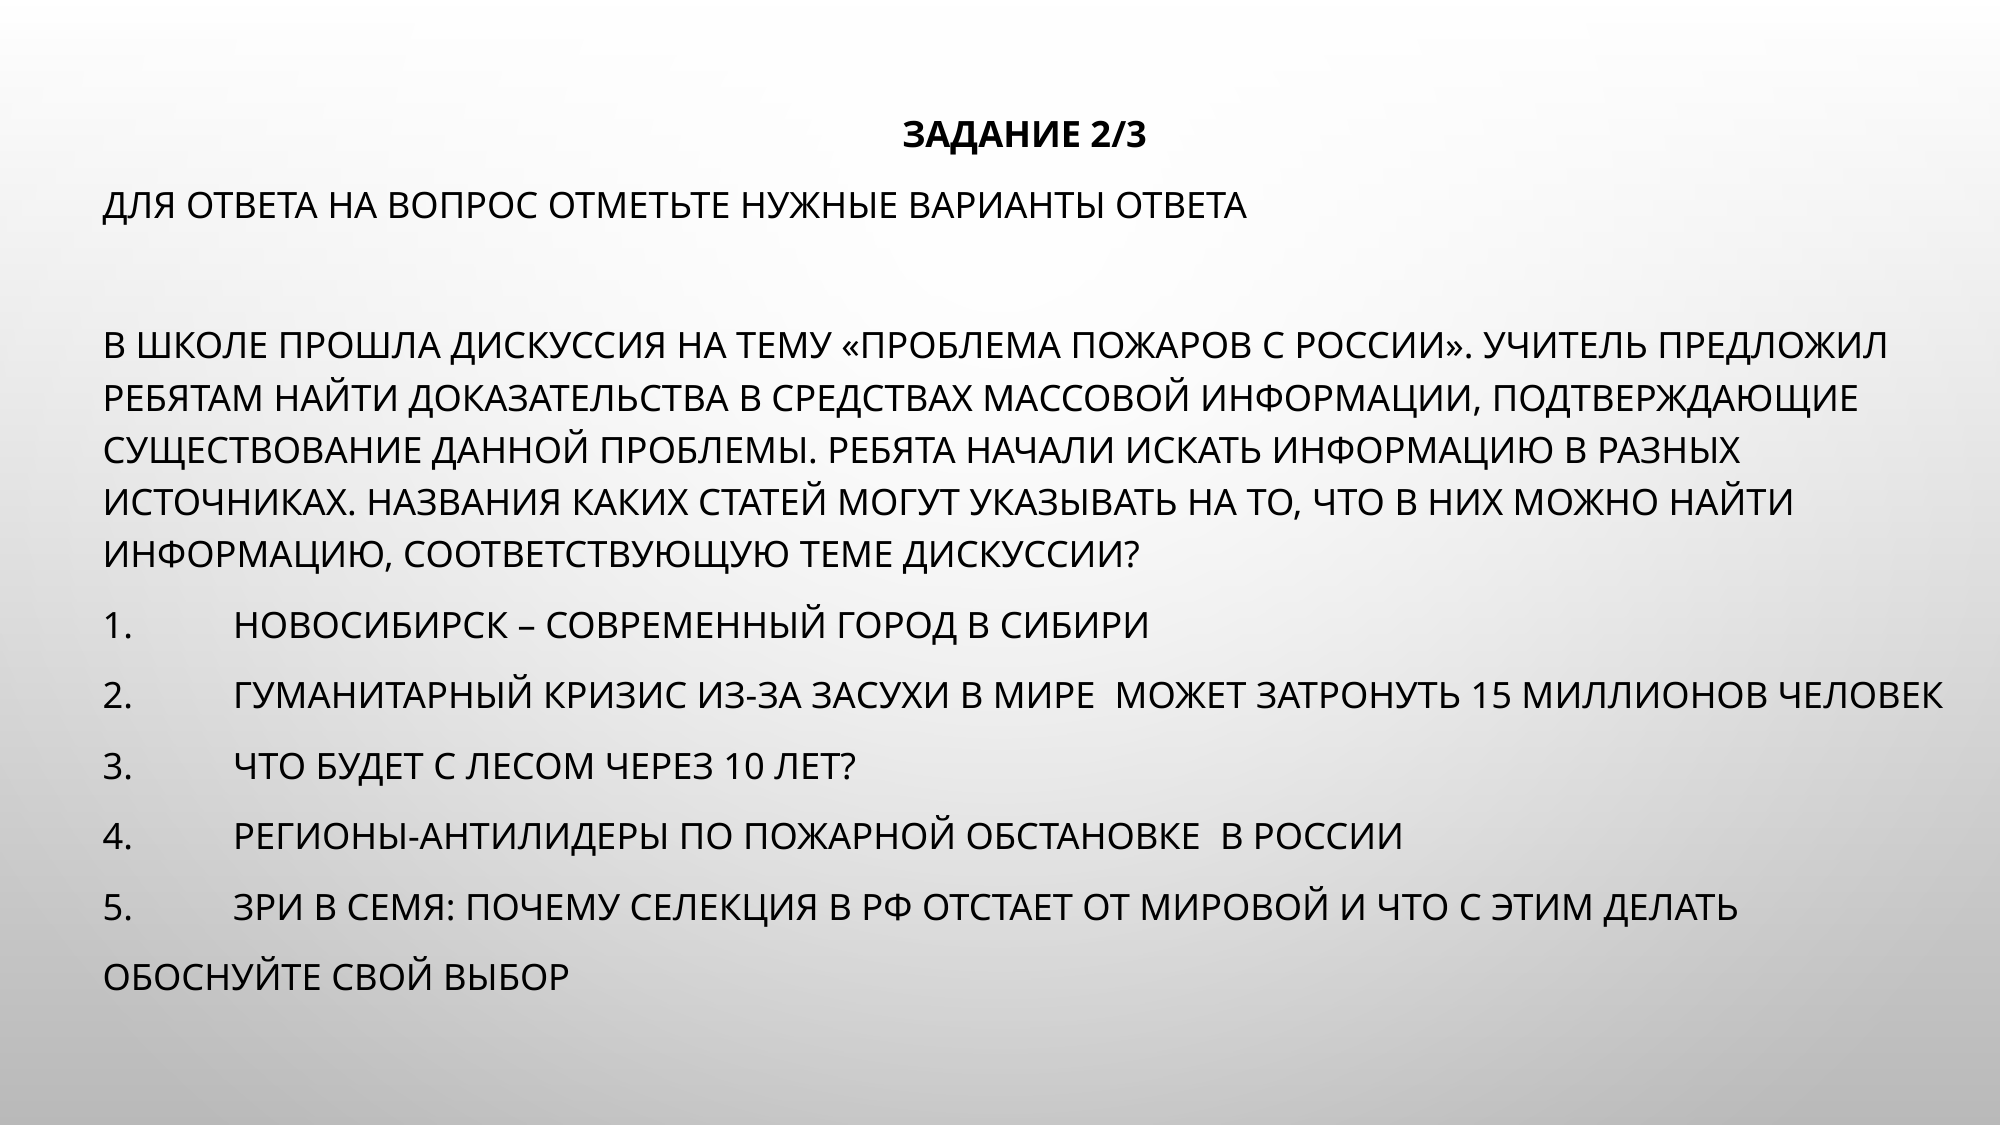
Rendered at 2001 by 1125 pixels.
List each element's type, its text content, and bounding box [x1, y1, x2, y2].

picture [0, 0, 2000, 1125]
list Задание 2/3 Для ответа на вопрос отметьте нужные варианты ответа В школе прошла дискуссия на тему «Проблема пожаров с России». Учитель предложил ребятам найти доказательства в средствах массовой информации, подтверждающие существование данной проблемы. Ребята начали искать информацию в разных источниках. Названия каких статей могут указывать на то, что в них можно найти информацию, соответствующую теме дискуссии? 1. Новосибирск – современный город в Сибири 2. Гуманитарный кризис из-за засухи в мире может затронуть 15 миллионов человек 3. Что будет с лесом через 10 лет? 4. Регионы-антилидеры по пожарной обстановке в России 5. Зри в семя: почему селекция в РФ отстает от мировой и что с этим делать Обоснуйте свой выбор [87, 95, 1962, 1062]
